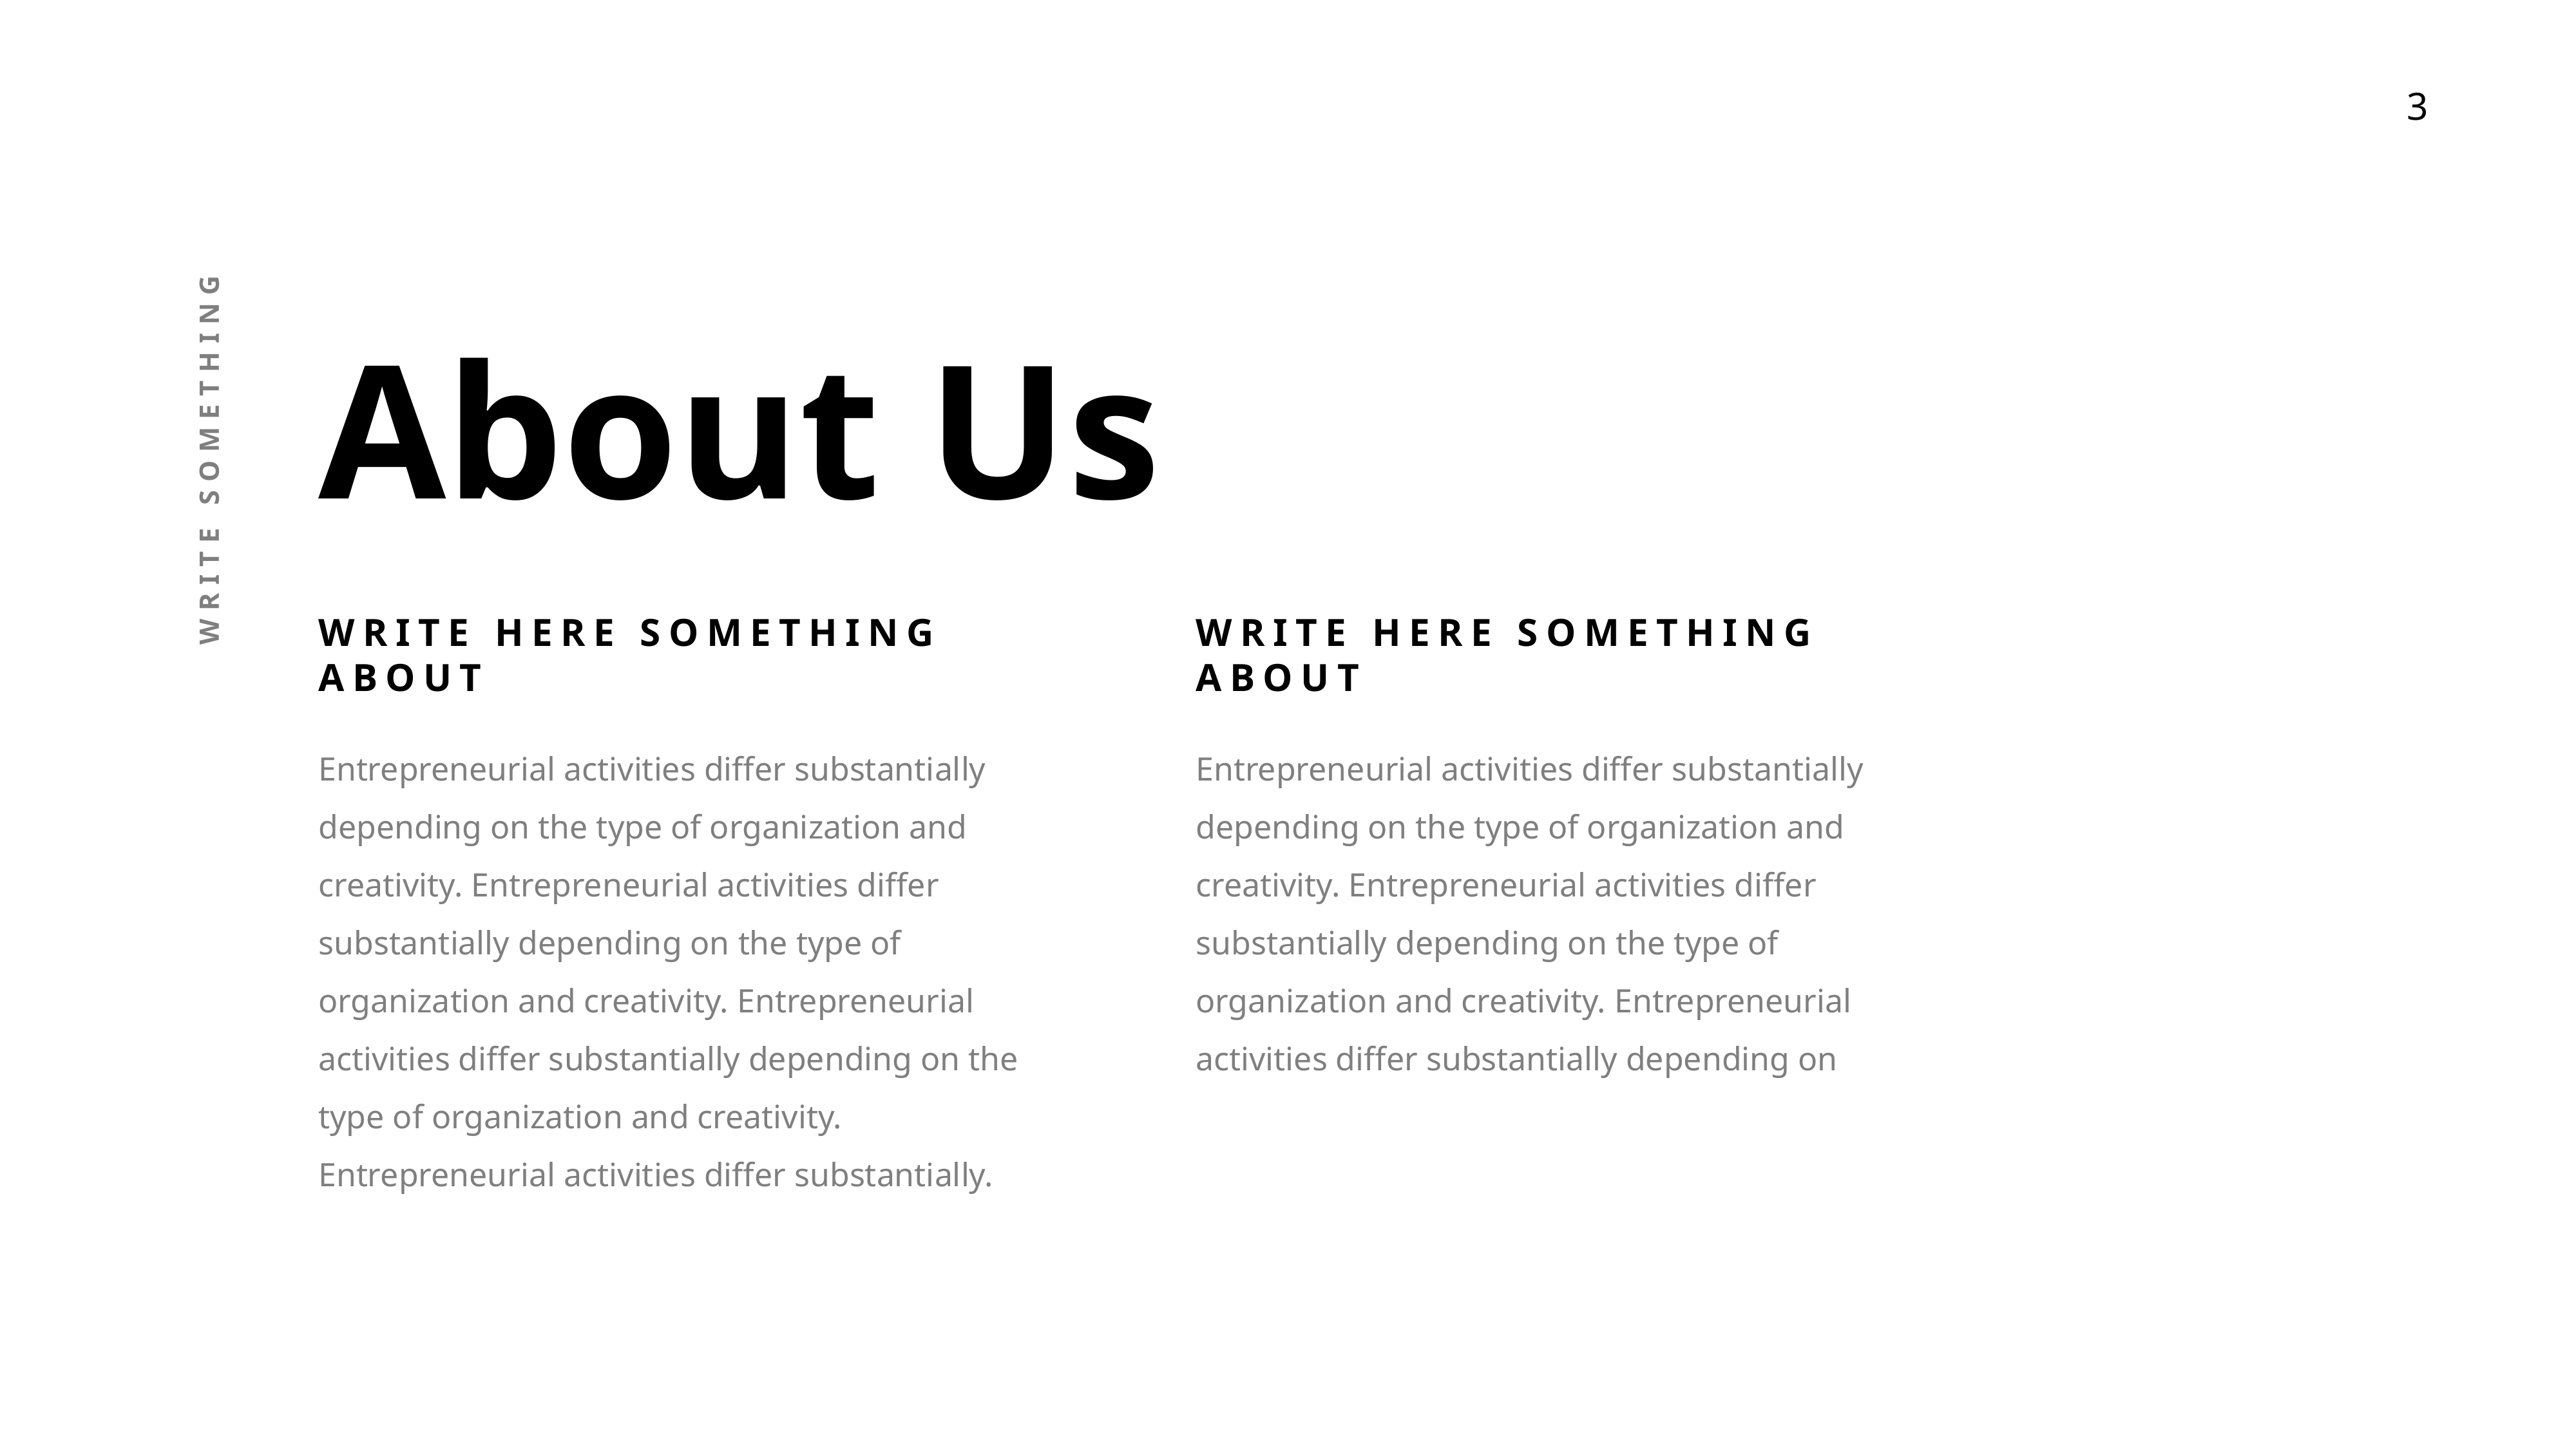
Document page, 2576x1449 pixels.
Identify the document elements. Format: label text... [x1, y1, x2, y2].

text_box About Us [309, 308, 1469, 541]
text_box Entrepreneurial activities differ substantially depending on the type of organization and creativity. Entrepreneurial activities differ substantially depending on the type of organization and creativity. Entrepreneurial activities differ substantially depending on [1186, 724, 1933, 1082]
text_box Entrepreneurial activities differ substantially depending on the type of organization and creativity. Entrepreneurial activities differ substantially depending on the type of organization and creativity. Entrepreneurial activities differ substantially depending on the type of organization and creativity. Entrepreneurial activities differ substantially. [309, 724, 1056, 1198]
text_box WRITE HERE SOMETHING ABOUT [309, 604, 963, 704]
text_box WRITE HERE SOMETHING ABOUT [1186, 604, 1840, 704]
text_box WRITE SOMETHING [187, 1, 229, 655]
